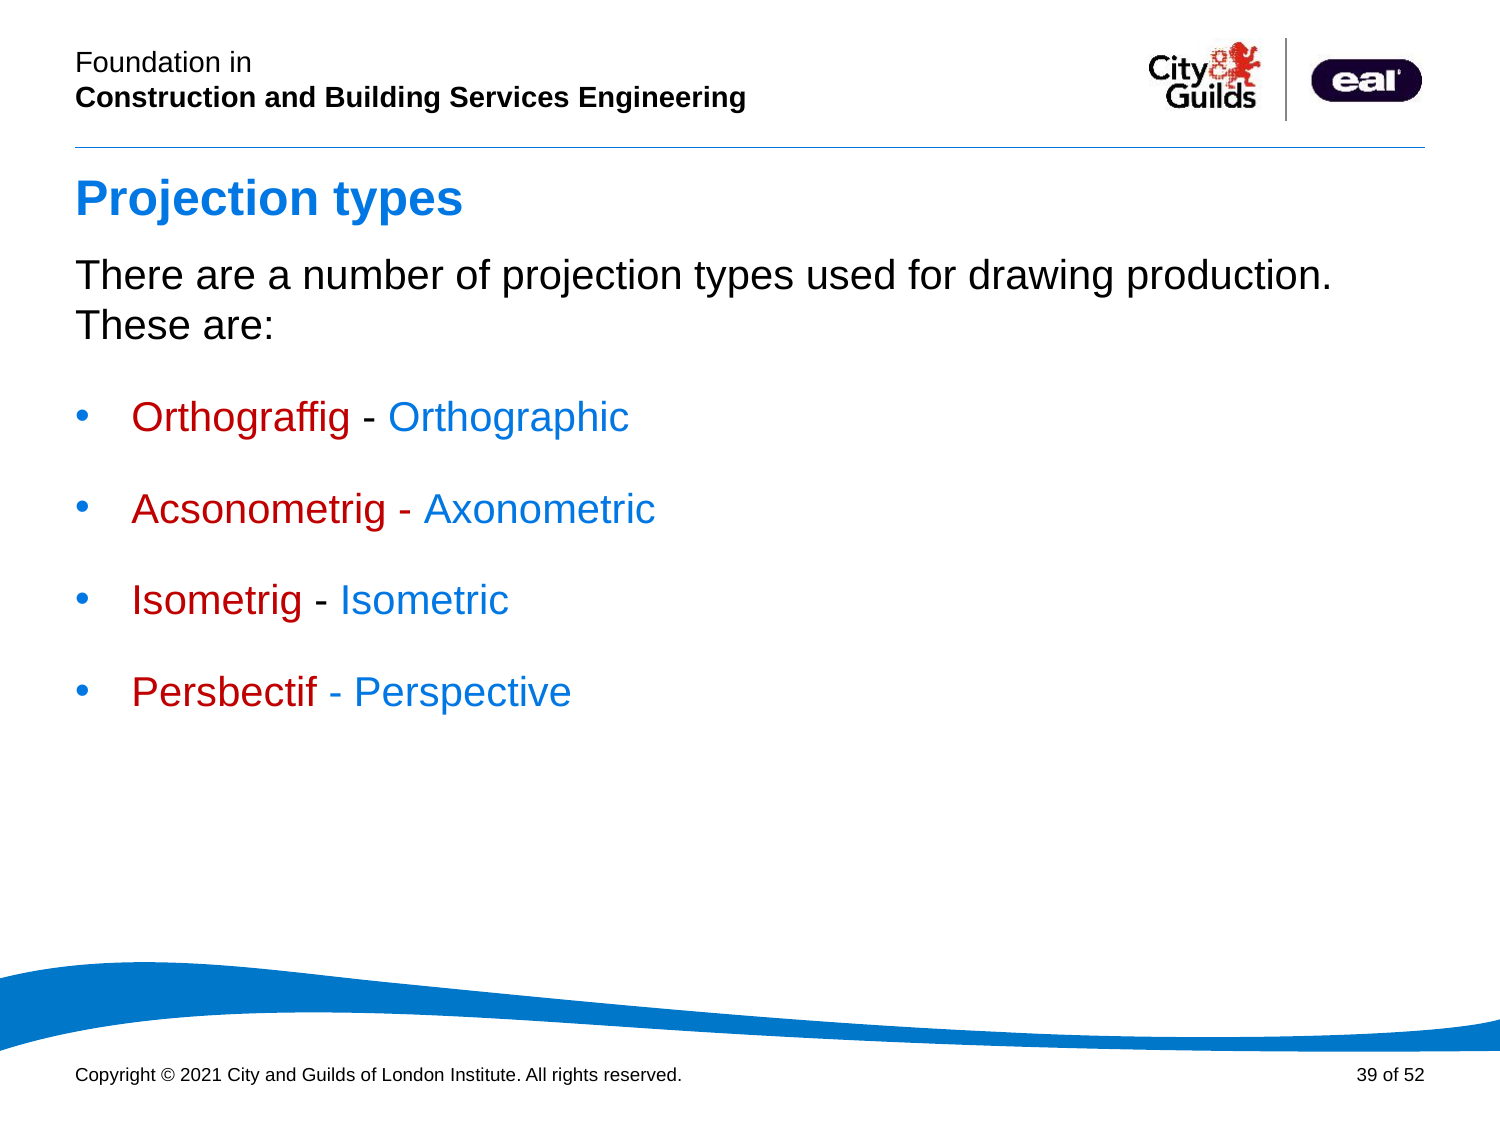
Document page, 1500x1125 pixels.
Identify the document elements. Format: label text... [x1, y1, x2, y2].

list There are a number of projection types used for drawing production. These are: Orthograffig - Orthographic Acsonometrig - Axonometric Isometrig - Isometric Persbectif - Perspective [74, 247, 1426, 946]
title Projection types [74, 165, 1426, 229]
picture [1149, 38, 1422, 121]
